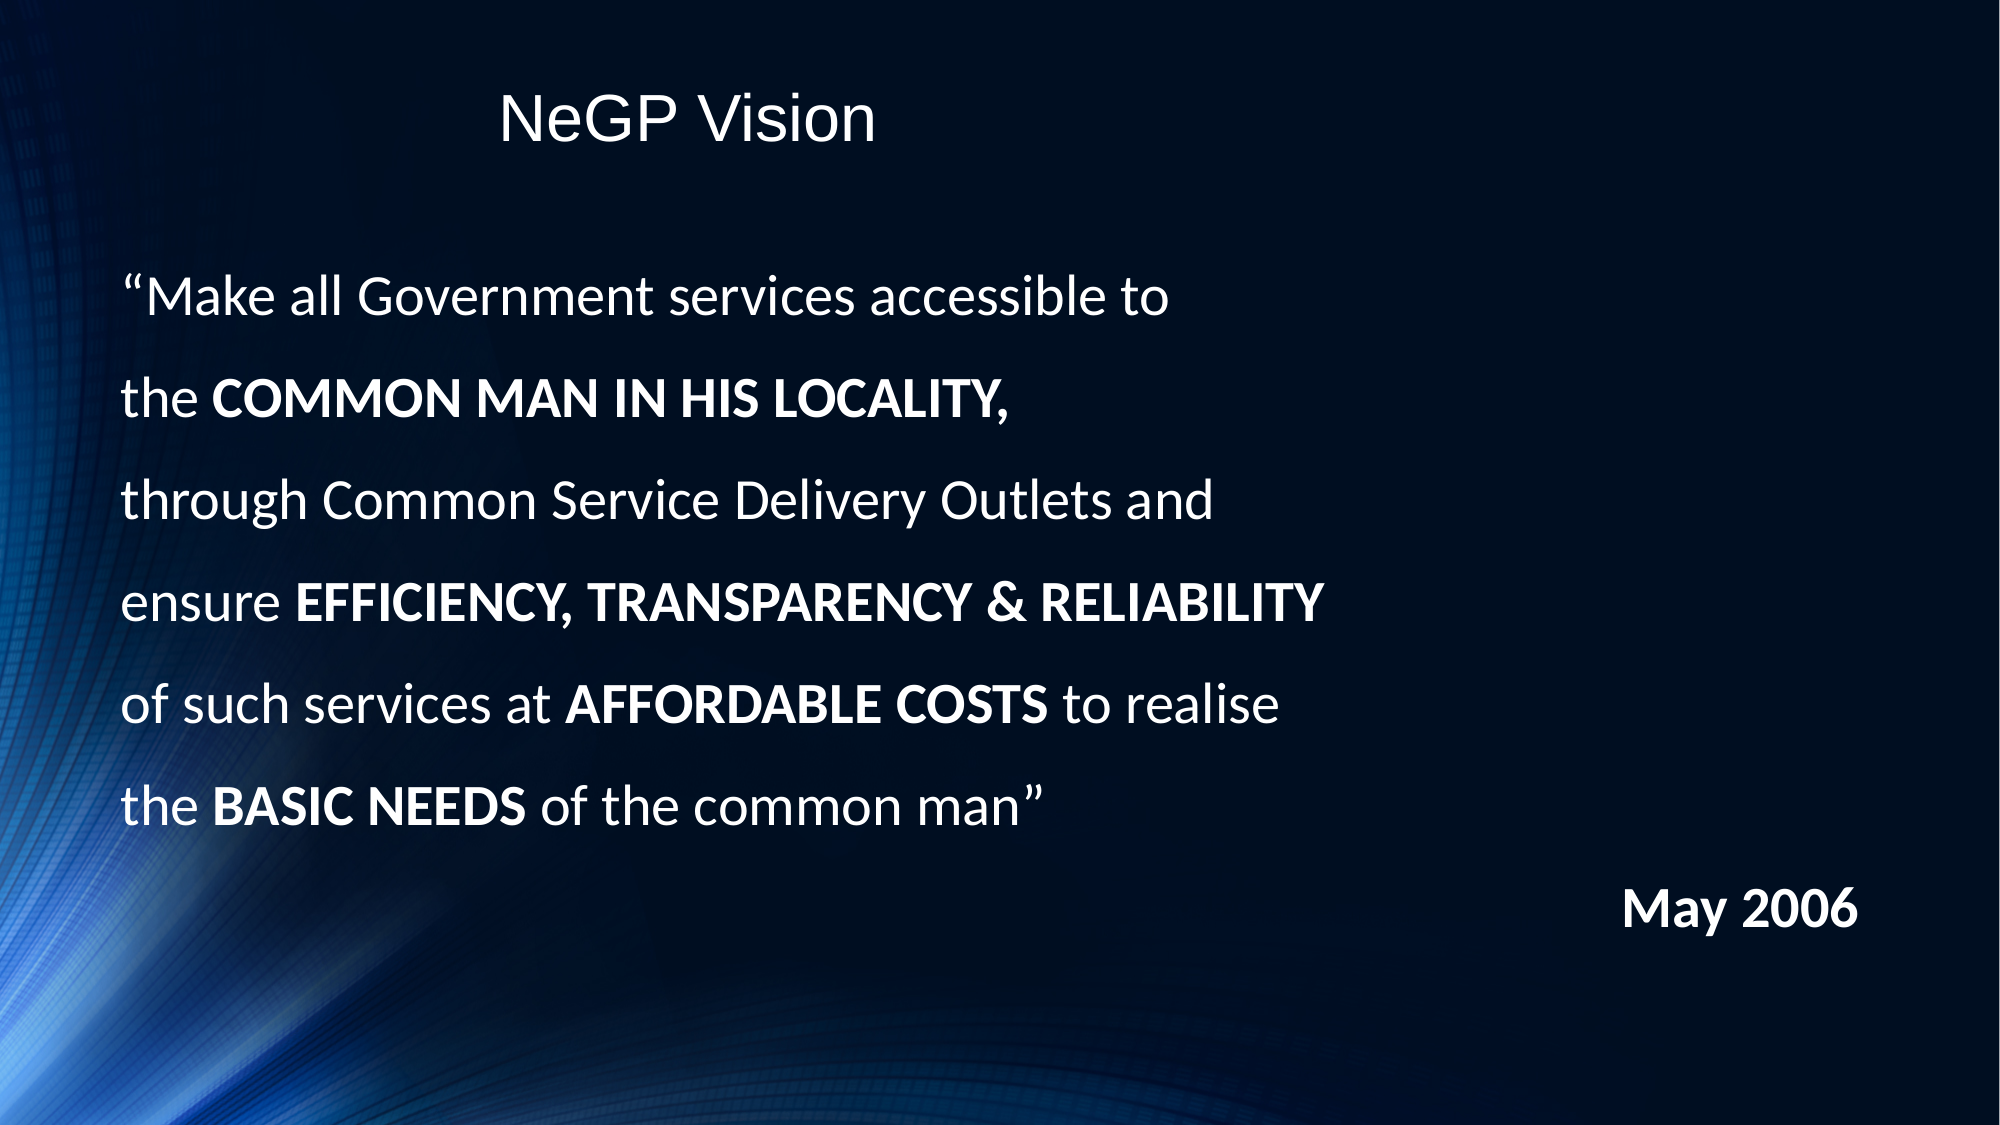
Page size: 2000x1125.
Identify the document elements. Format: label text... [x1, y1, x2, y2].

picture [0, 0, 2000, 1125]
text_box NeGP Vision [94, 66, 1282, 163]
text_box “Make all Government services accessible to the COMMON MAN IN HIS LOCALITY, through Common Service Delivery Outlets and ensure EFFICIENCY, TRANSPARENCY & RELIABILITY of such services at AFFORDABLE COSTS to realise the BASIC NEEDS of the common man” May 2006 [99, 249, 1874, 993]
